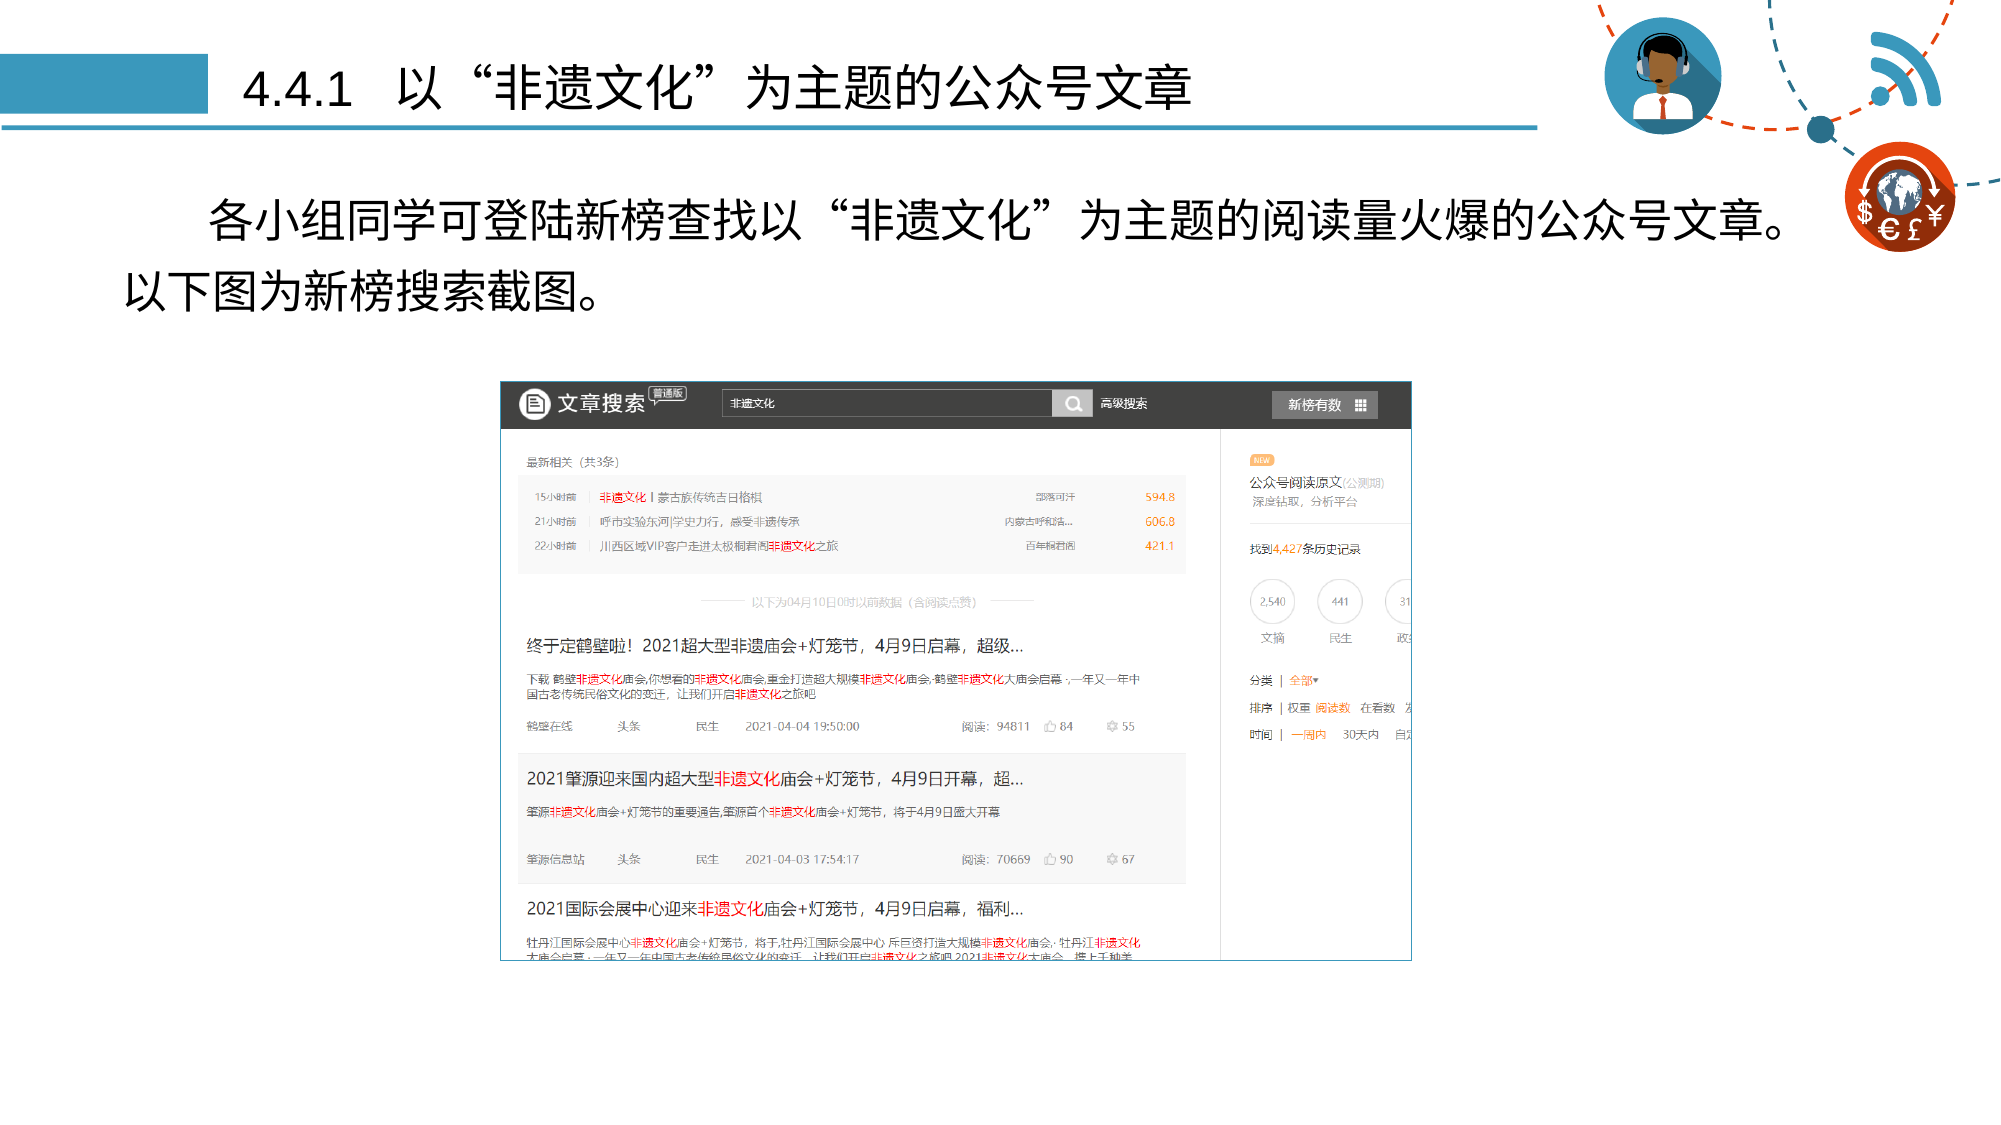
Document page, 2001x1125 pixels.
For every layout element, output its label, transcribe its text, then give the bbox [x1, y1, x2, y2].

picture [500, 381, 1412, 961]
title 4.4.1 以“非遗文化”为主题的公众号文章 [222, 55, 1863, 127]
list 各小组同学可登陆新榜查找以“非遗文化”为主题的阅读量火爆的公众号文章。以下图为新榜搜索截图。 [100, 164, 1840, 727]
